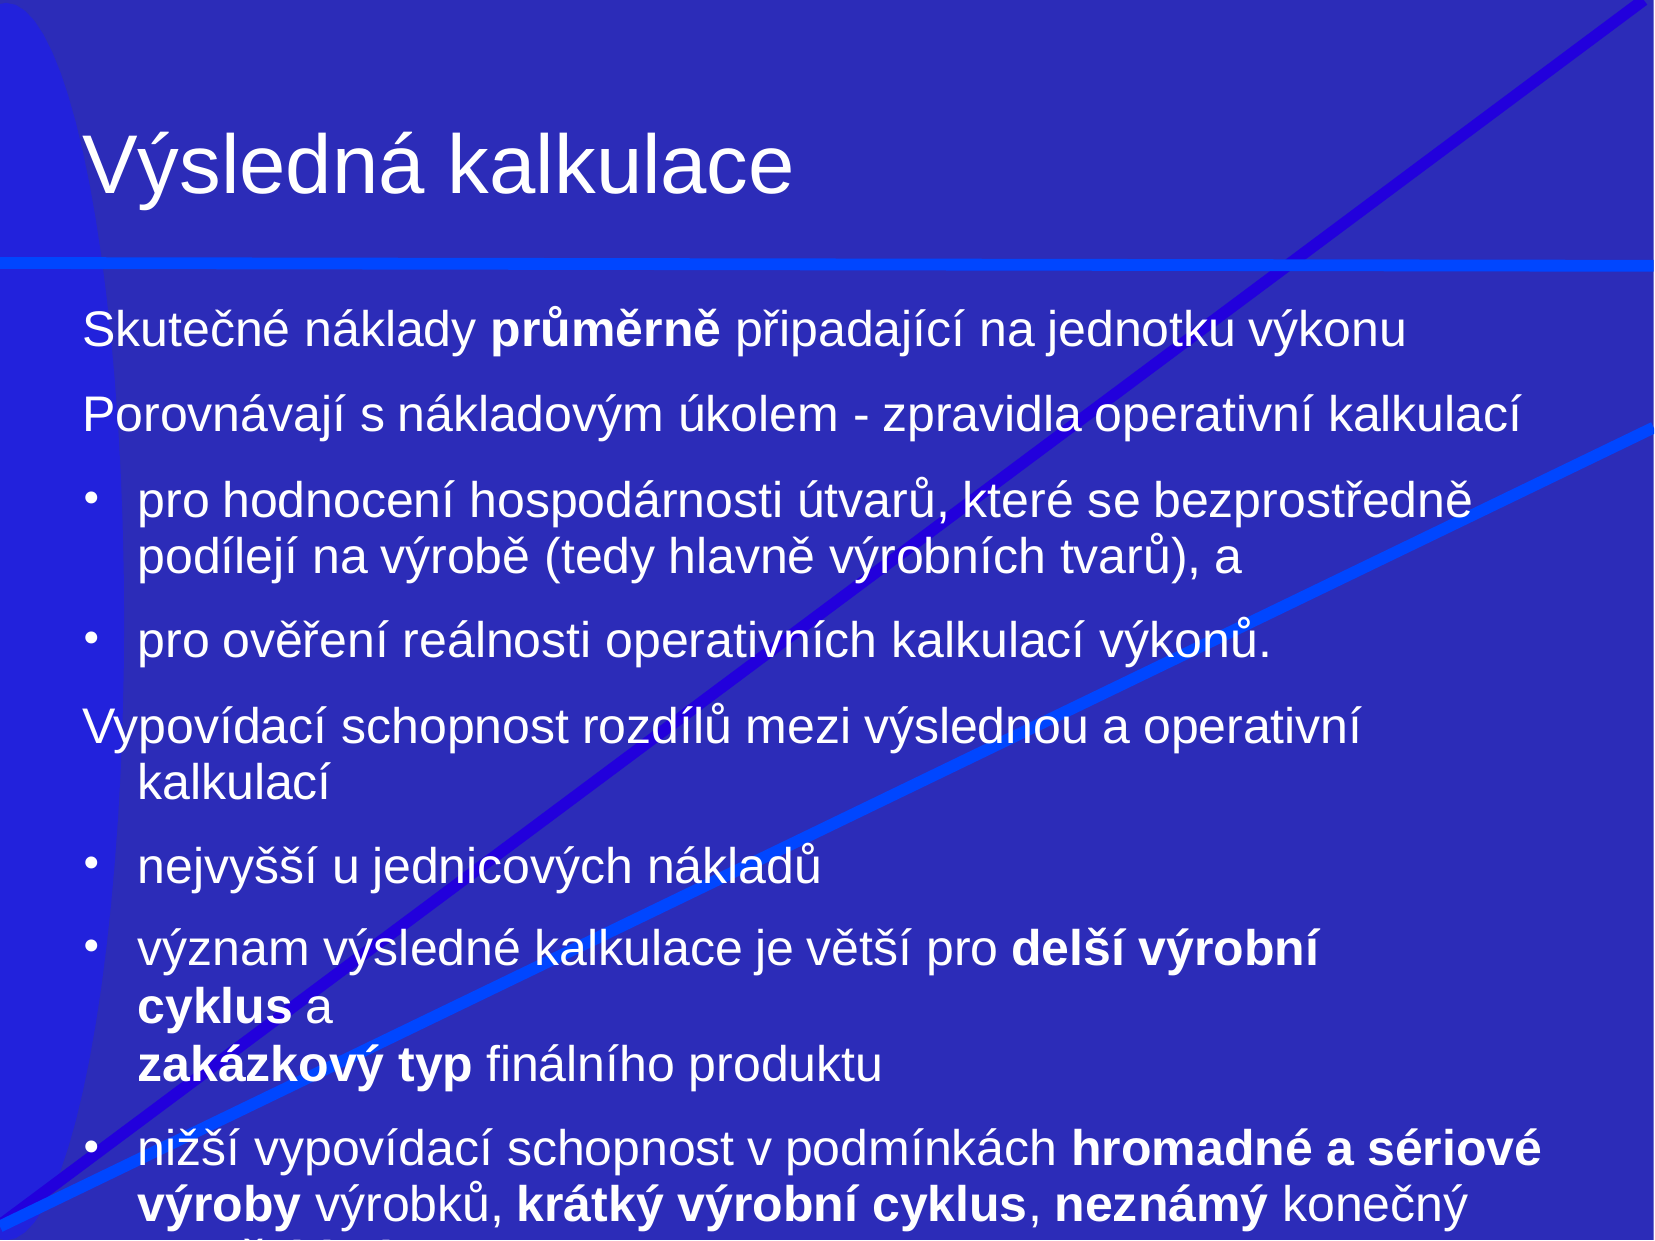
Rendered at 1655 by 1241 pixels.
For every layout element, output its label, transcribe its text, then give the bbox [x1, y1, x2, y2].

title Výsledná kalkulace [80, 110, 1574, 318]
text_box Skutečné náklady průměrně připadající na jednotku výkonu Porovnávají s nákladovým úkolem - zpravidla operativní kalkulací pro hodnocení hospodárnosti útvarů, které se bezprostředně podílejí na výrobě (tedy hlavně výrobních tvarů), a pro ověření reálnosti operativních kalkulací výkonů. Vypovídací schopnost rozdílů mezi výslednou a operativní kalkulací nejvyšší u jednicových nákladů význam výsledné kalkulace je větší pro delší výrobní cyklus a zakázkový typ finálního produktu nižší vypovídací schopnost v podmínkách hromadné a sériové výroby výrobků, krátký výrobní cyklus, neznámý konečný spotřebitel [80, 296, 1549, 1241]
